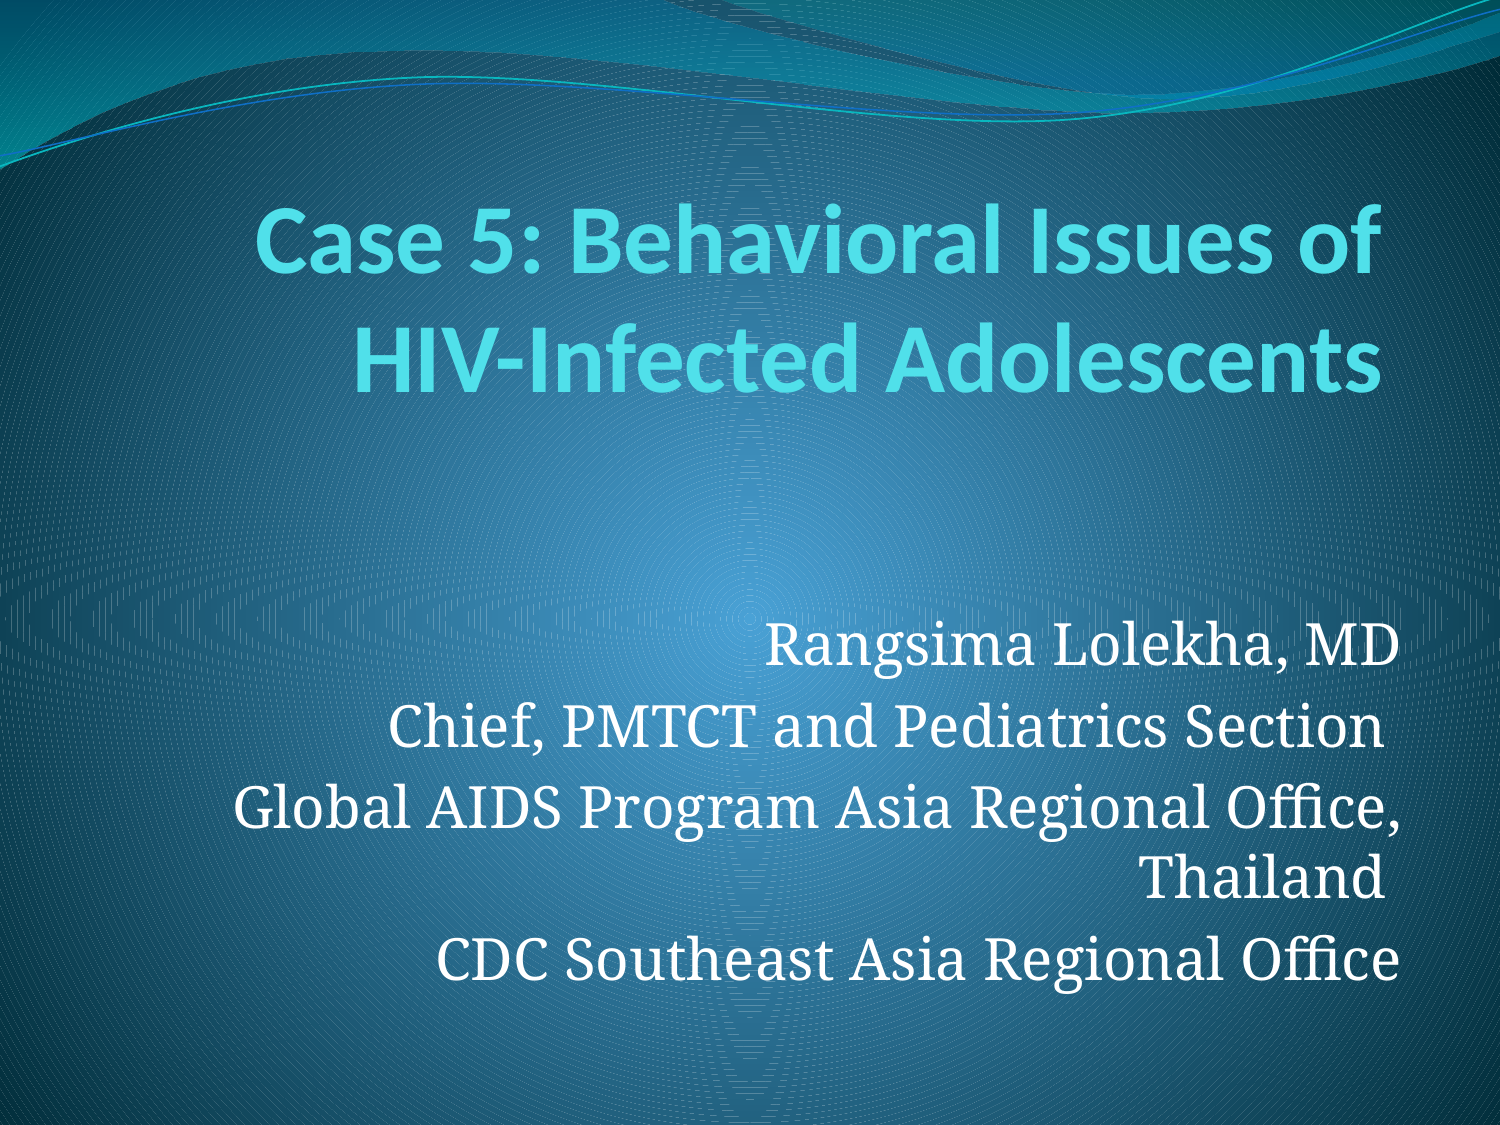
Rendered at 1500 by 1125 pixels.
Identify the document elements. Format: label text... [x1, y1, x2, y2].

title Case 5: Behavioral Issues of HIV-Infected Adolescents [112, 171, 1388, 413]
subtitle Rangsima Lolekha, MD Chief, PMTCT and Pediatrics Section Global AIDS Program Asia Regional Office, Thailand CDC Southeast Asia Regional Office [12, 600, 1413, 1063]
